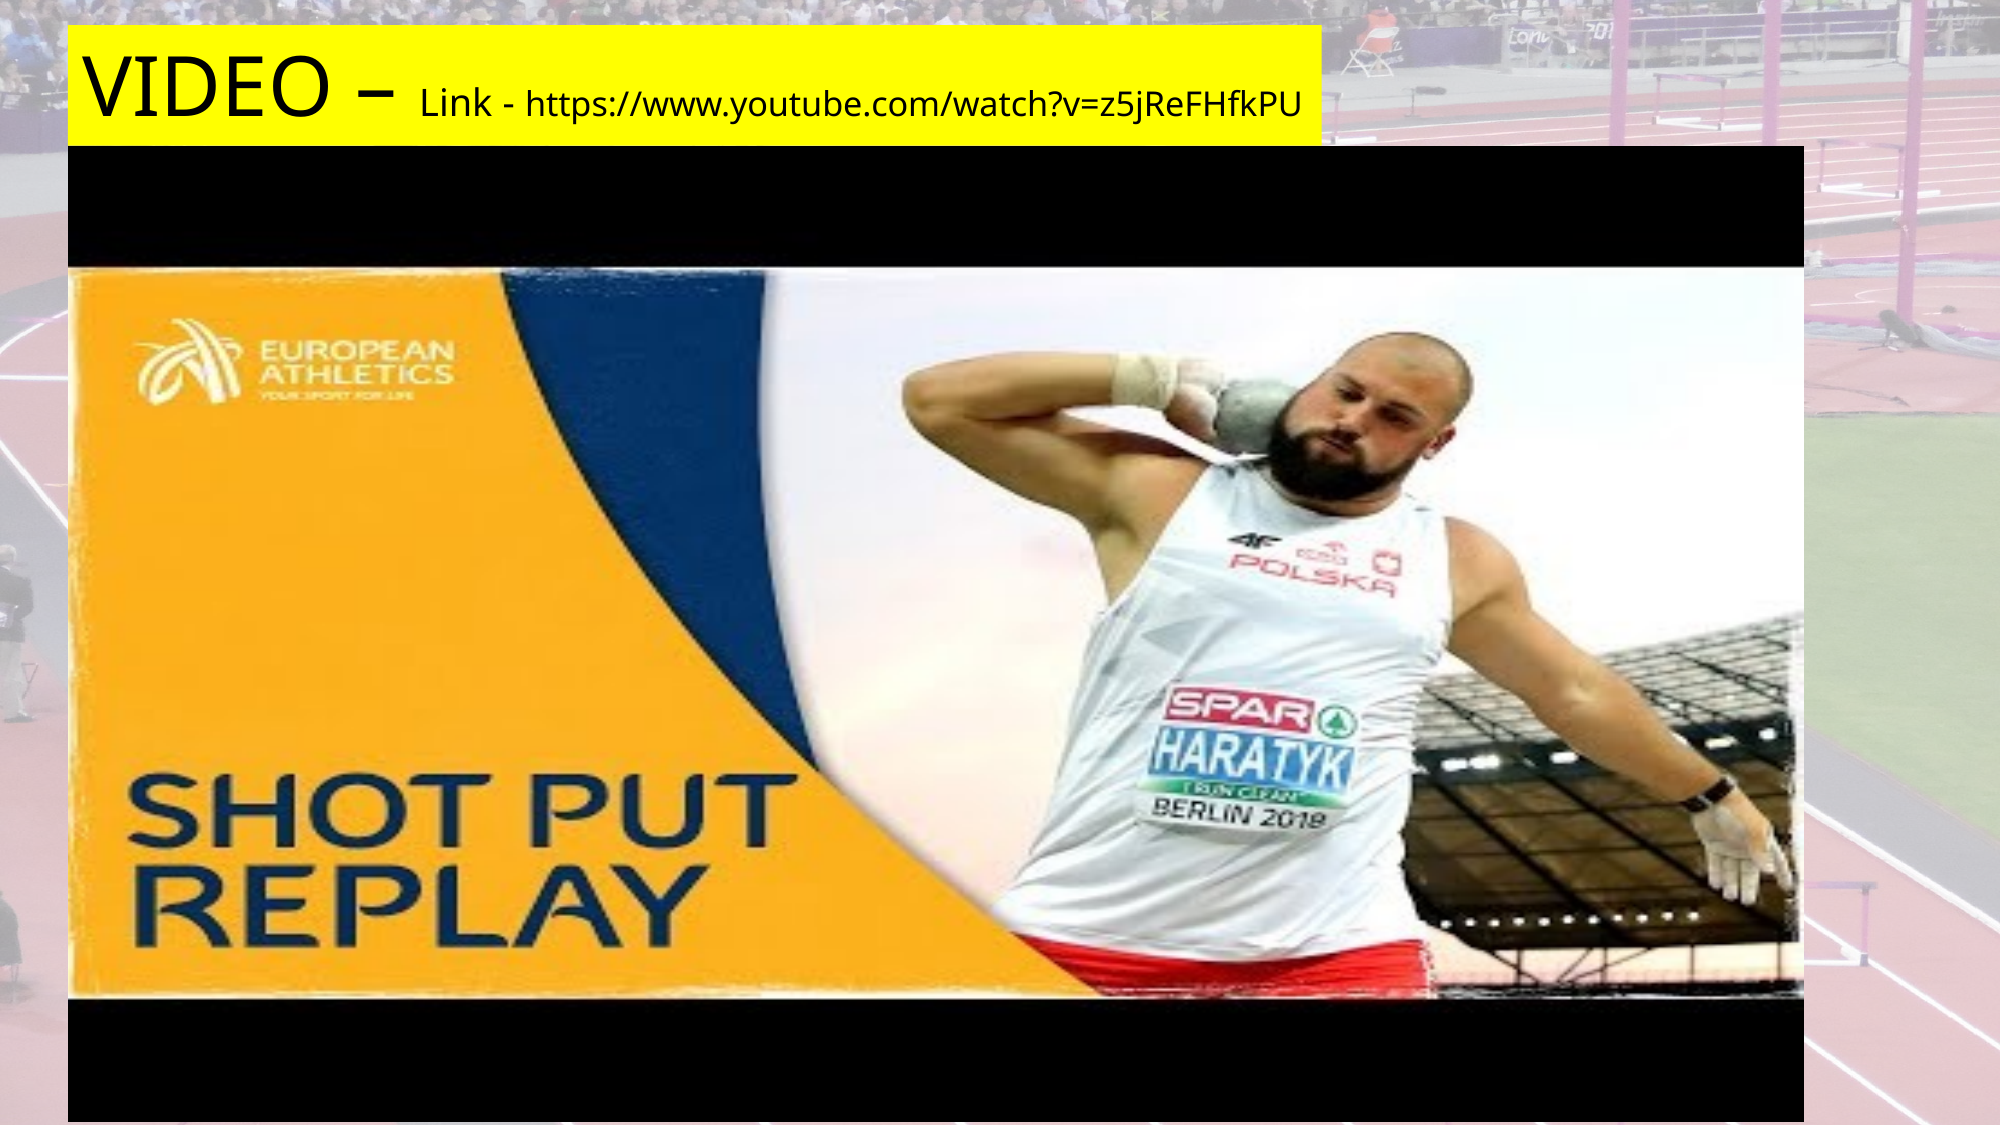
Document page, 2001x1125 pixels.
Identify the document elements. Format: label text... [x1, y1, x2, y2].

title VIDEO – Link - https://www.youtube.com/watch?v=z5jReFHfkPU [67, 25, 1322, 145]
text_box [67, 145, 1805, 1123]
